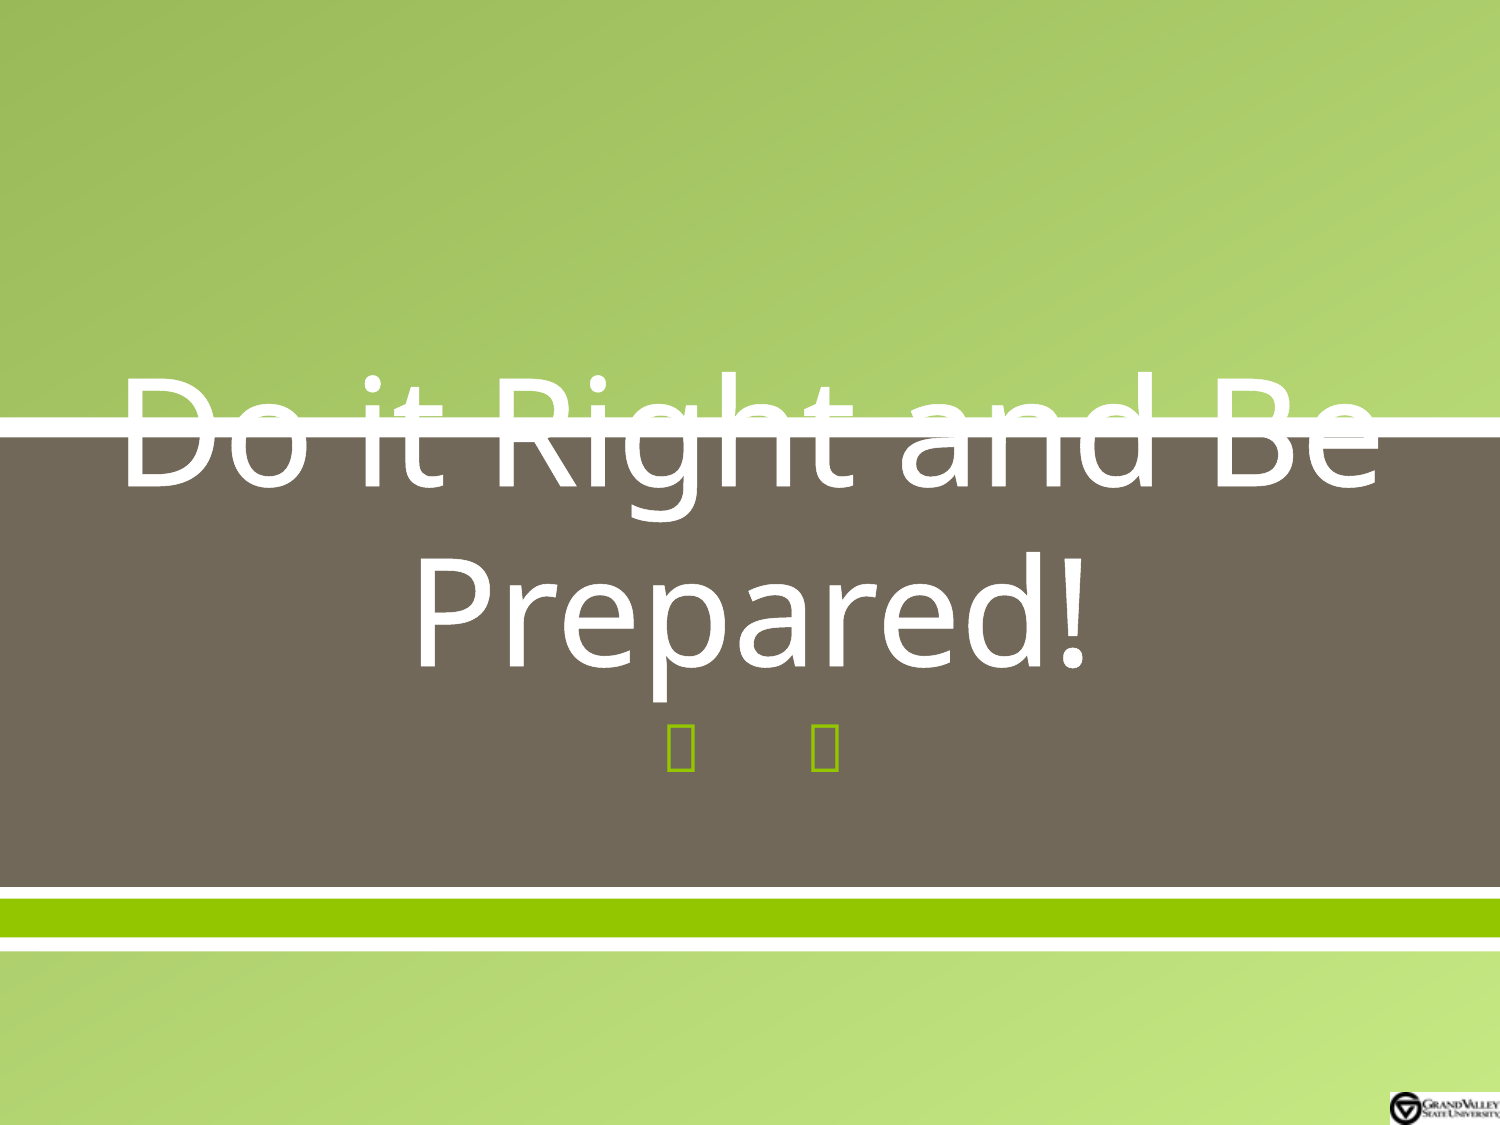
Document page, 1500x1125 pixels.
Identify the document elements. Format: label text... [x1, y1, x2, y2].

title Do it Right and Be Prepared! [37, 462, 1463, 704]
picture [1390, 1091, 1500, 1125]
